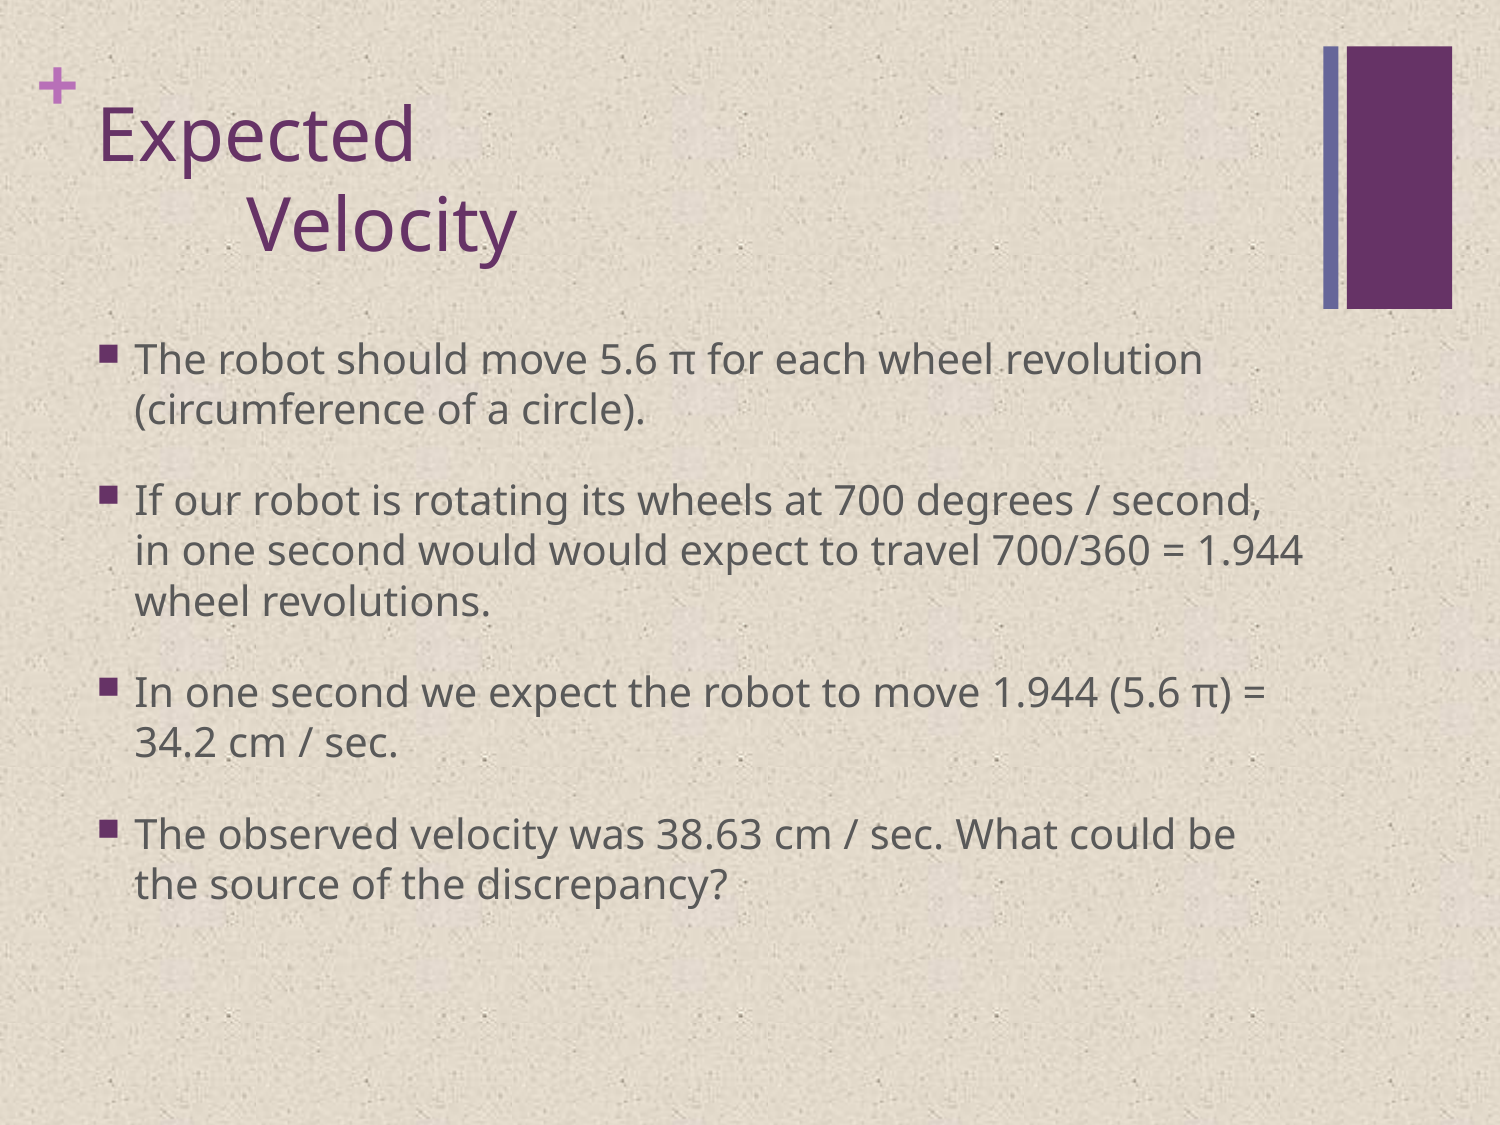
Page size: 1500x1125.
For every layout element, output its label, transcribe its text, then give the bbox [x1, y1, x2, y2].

list The robot should move 5.6 π for each wheel revolution (circumference of a circle). If our robot is rotating its wheels at 700 degrees / second, in one second would would expect to travel 700/360 = 1.944 wheel revolutions. In one second we expect the robot to move 1.944 (5.6 π) = 34.2 cm / sec. The observed velocity was 38.63 cm / sec. What could be the source of the discrepancy? [81, 324, 1322, 1005]
picture [0, 0, 1500, 1125]
title Expected Velocity [81, 79, 1322, 263]
